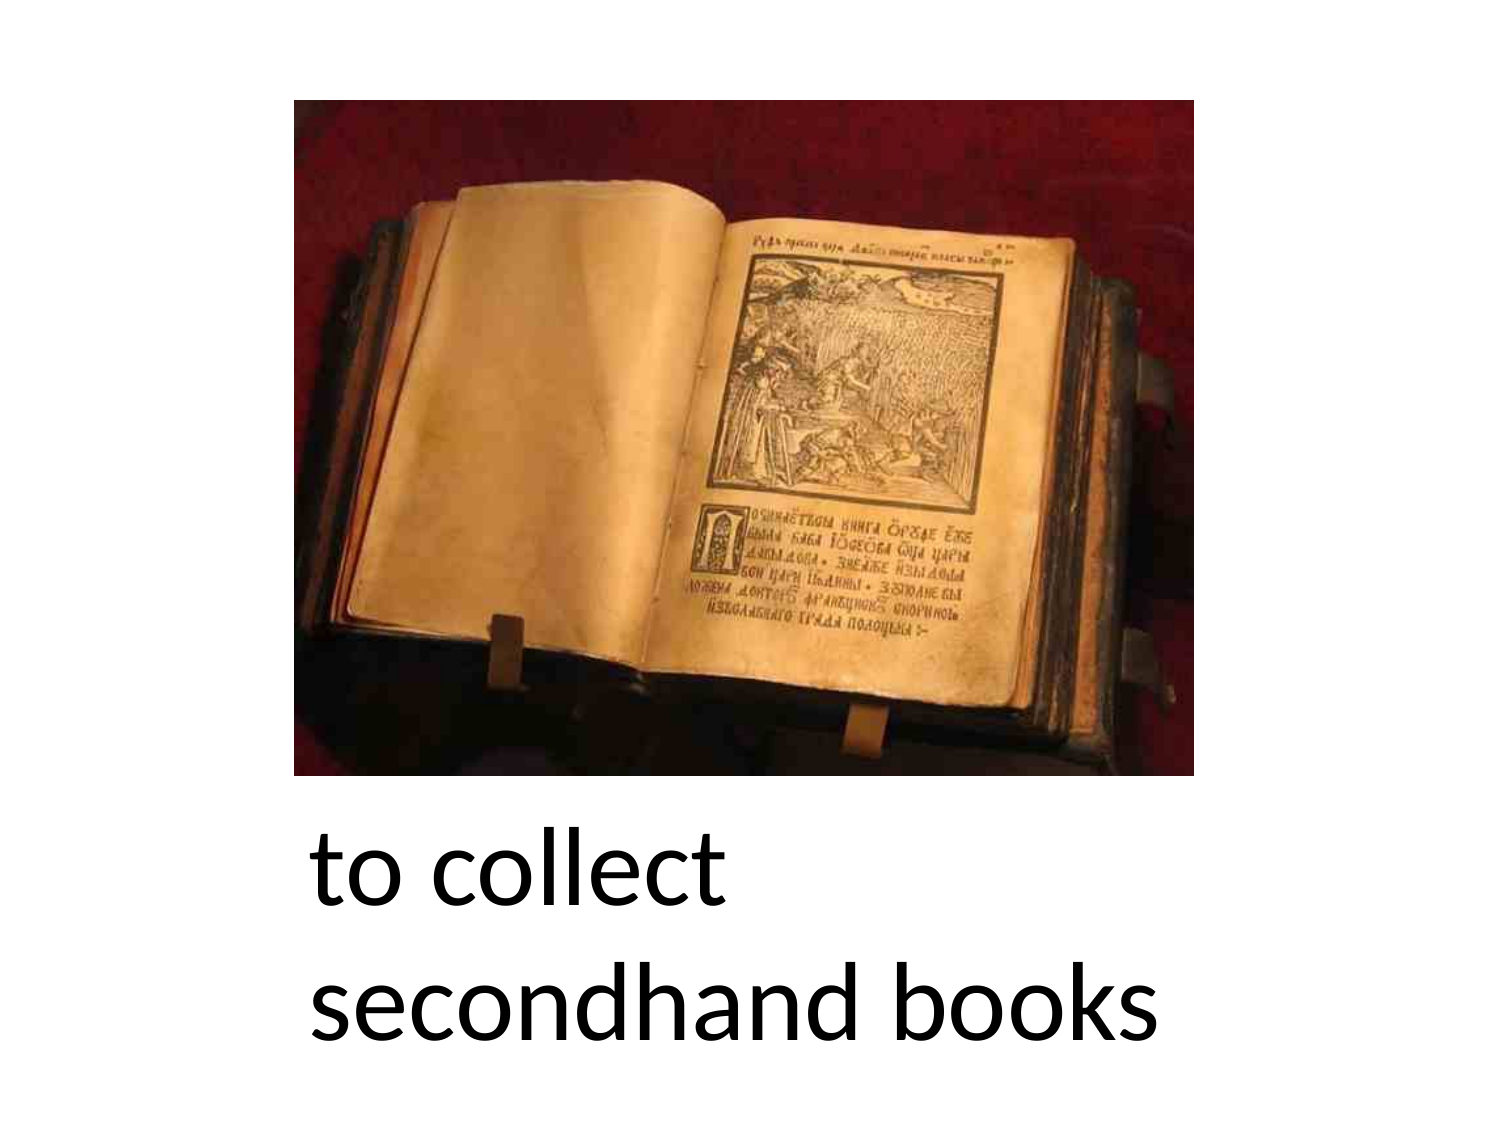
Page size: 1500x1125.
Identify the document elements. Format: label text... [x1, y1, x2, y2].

picture [293, 100, 1195, 776]
list to collect secondhand books [294, 785, 1194, 1013]
